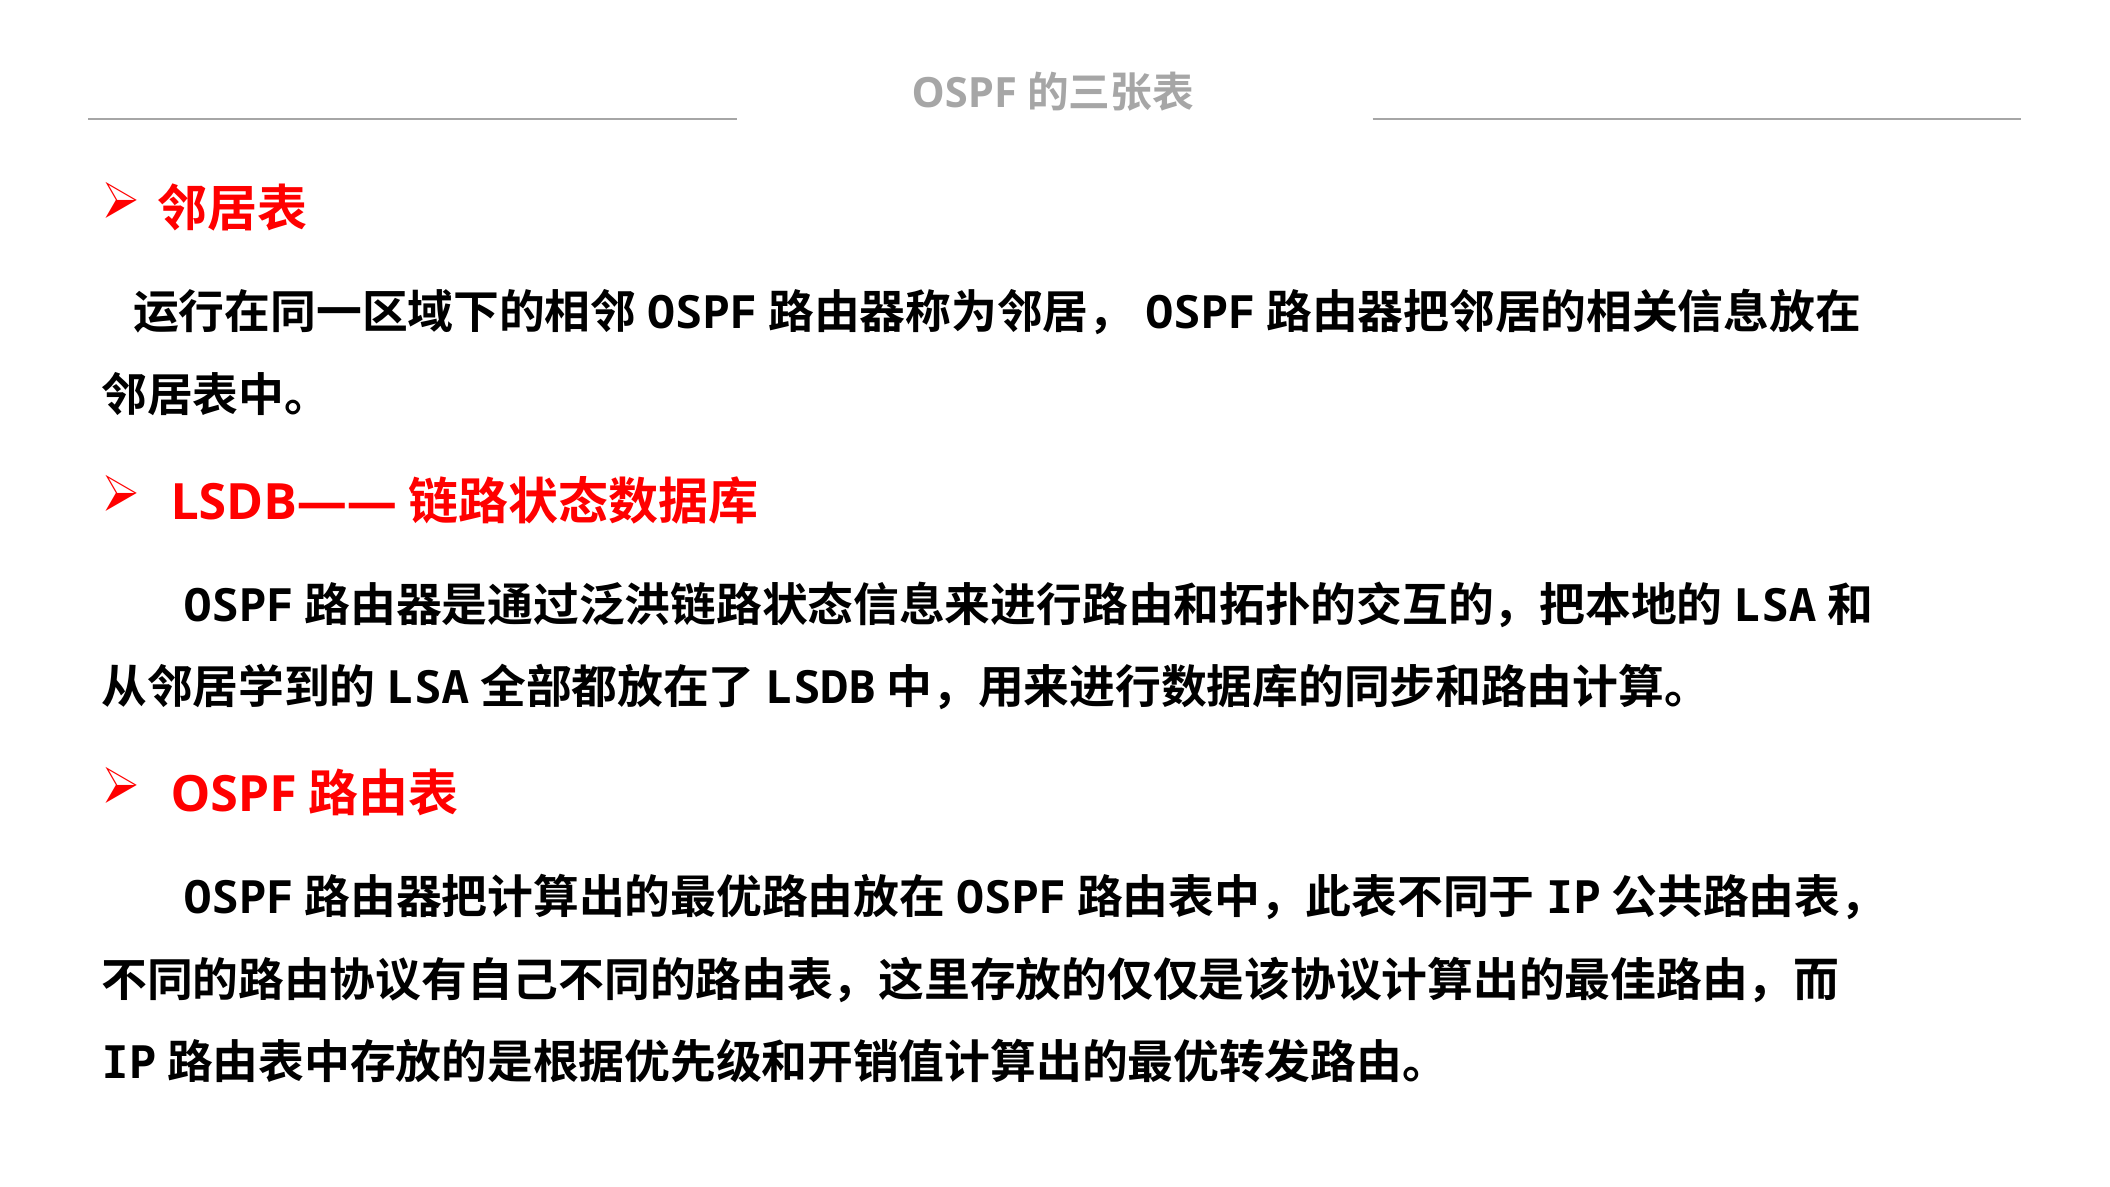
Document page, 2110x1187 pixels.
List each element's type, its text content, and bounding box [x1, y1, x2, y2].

text_box OSPF的三张表 [728, 65, 1377, 116]
text_box 邻居表 运行在同一区域下的相邻OSPF路由器称为邻居，OSPF路由器把邻居的相关信息放在邻居表中。 LSDB——链路状态数据库 OSPF路由器是通过泛洪链路状态信息来进行路由和拓扑的交互的，把本地的LSA和从邻居学到的LSA全部都放在了LSDB中，用来进行数据库的同步和路由计算。 OSPF路由表 OSPF路由器把计算出的最优路由放在OSPF路由表中，此表不同于IP公共路由表，不同的路由协议有自己不同的路由表，这里存放的仅仅是该协议计算出的最佳路由，而IP路由表中存放的是根据优先级和开销值计算出的最优转发路由。 [86, 139, 1897, 1157]
